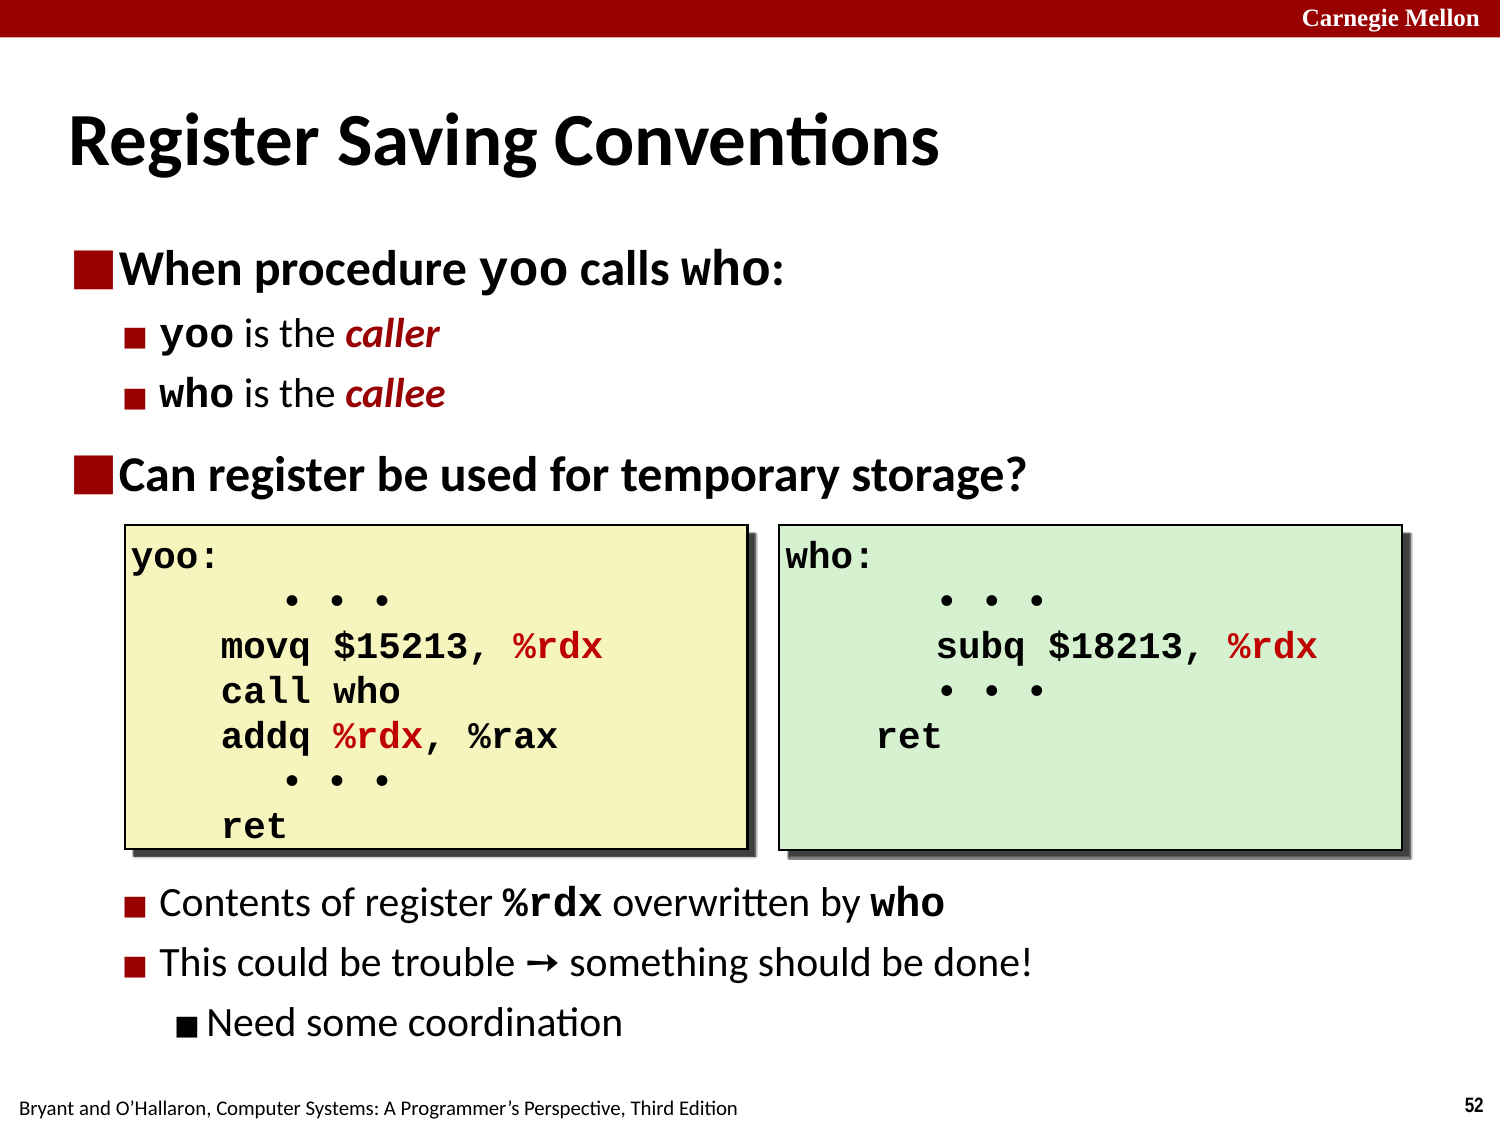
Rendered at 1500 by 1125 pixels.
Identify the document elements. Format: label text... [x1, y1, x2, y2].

text_box who: • • • subq $18213, %rdx • • • ret [779, 525, 1403, 850]
title Register Saving Conventions [62, 41, 1438, 229]
list When procedure yoo calls who: yoo is the caller who is the callee Can register be used for temporary storage? Contents of register %rdx overwritten by who This could be trouble ➙ something should be done! Need some coordination [62, 229, 1438, 1121]
text_box yoo: • • • movq $15213, %rdx call who addq %rdx, %rax • • • ret [124, 524, 748, 850]
